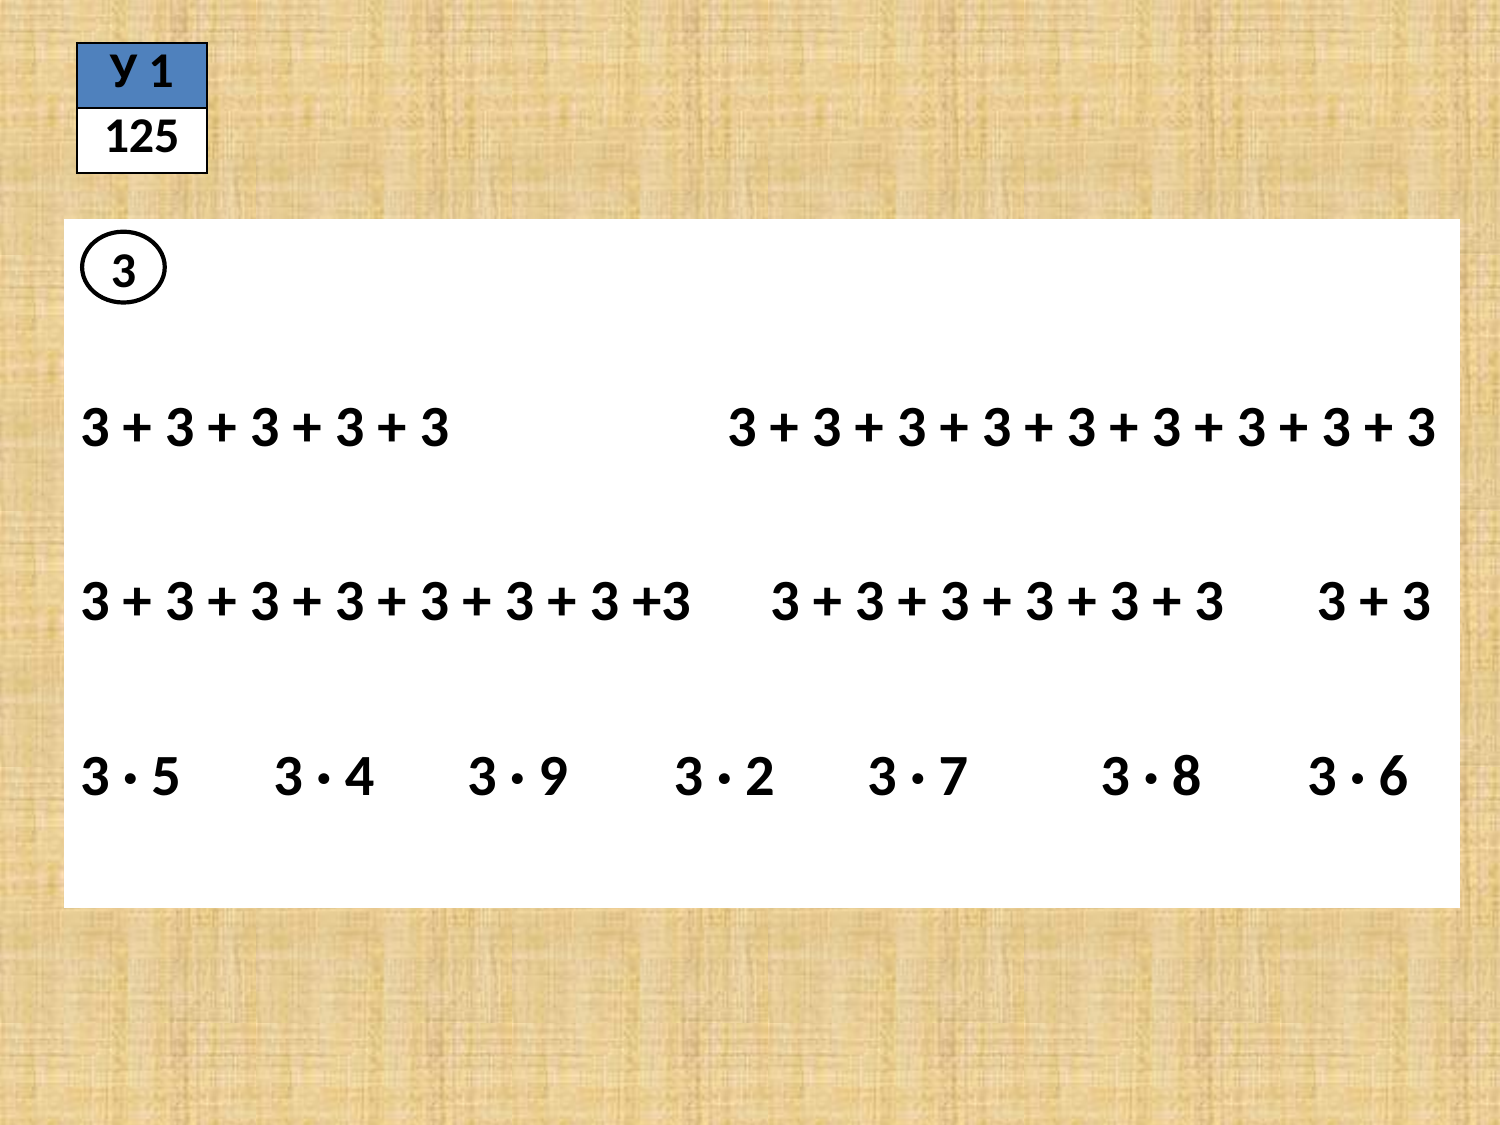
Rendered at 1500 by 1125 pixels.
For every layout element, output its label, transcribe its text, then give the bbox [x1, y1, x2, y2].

picture [0, 0, 1500, 1125]
table_header У 1 [78, 44, 206, 107]
table_cell 125 [78, 109, 206, 172]
text_box 3 [79, 229, 167, 305]
table_header 3 + 3 + 3 + 3 + 3 3 + 3 + 3 + 3 + 3 + 3 + 3 + 3 + 3 3 + 3 + 3 + 3 + 3 + 3 + 3 +3 3 + 3 + 3 + 3 + 3 + 3 3 + 3 3 · 5 3 · 4 3 · 9 3 · 2 3 · 7 3 · 8 3 · 6 [66, 221, 1458, 902]
